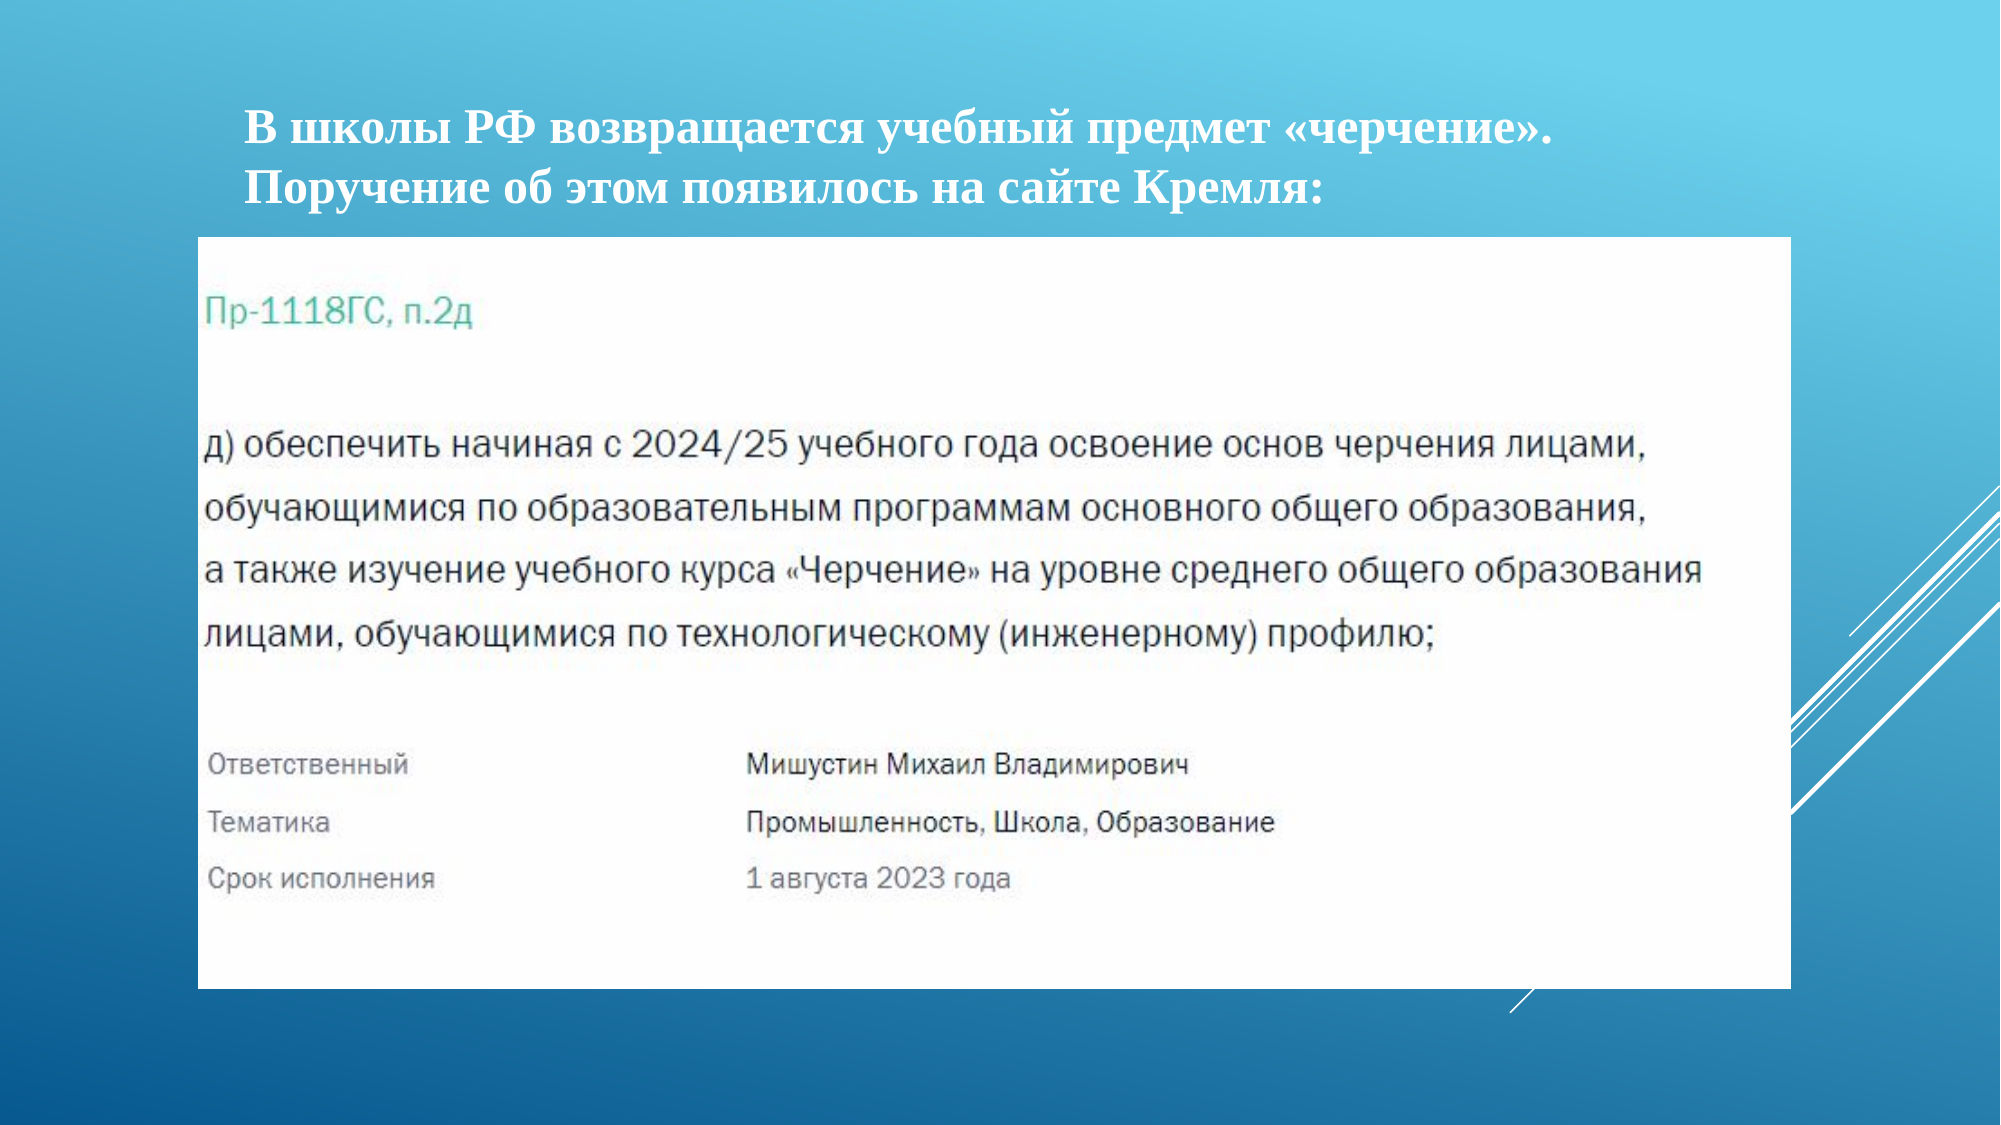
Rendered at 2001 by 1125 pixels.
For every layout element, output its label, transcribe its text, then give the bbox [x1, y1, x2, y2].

text_box В школы РФ возвращается учебный предмет «черчение». Поручение об этом появилось на сайте Кремля: [229, 86, 1580, 237]
picture [198, 237, 1792, 989]
